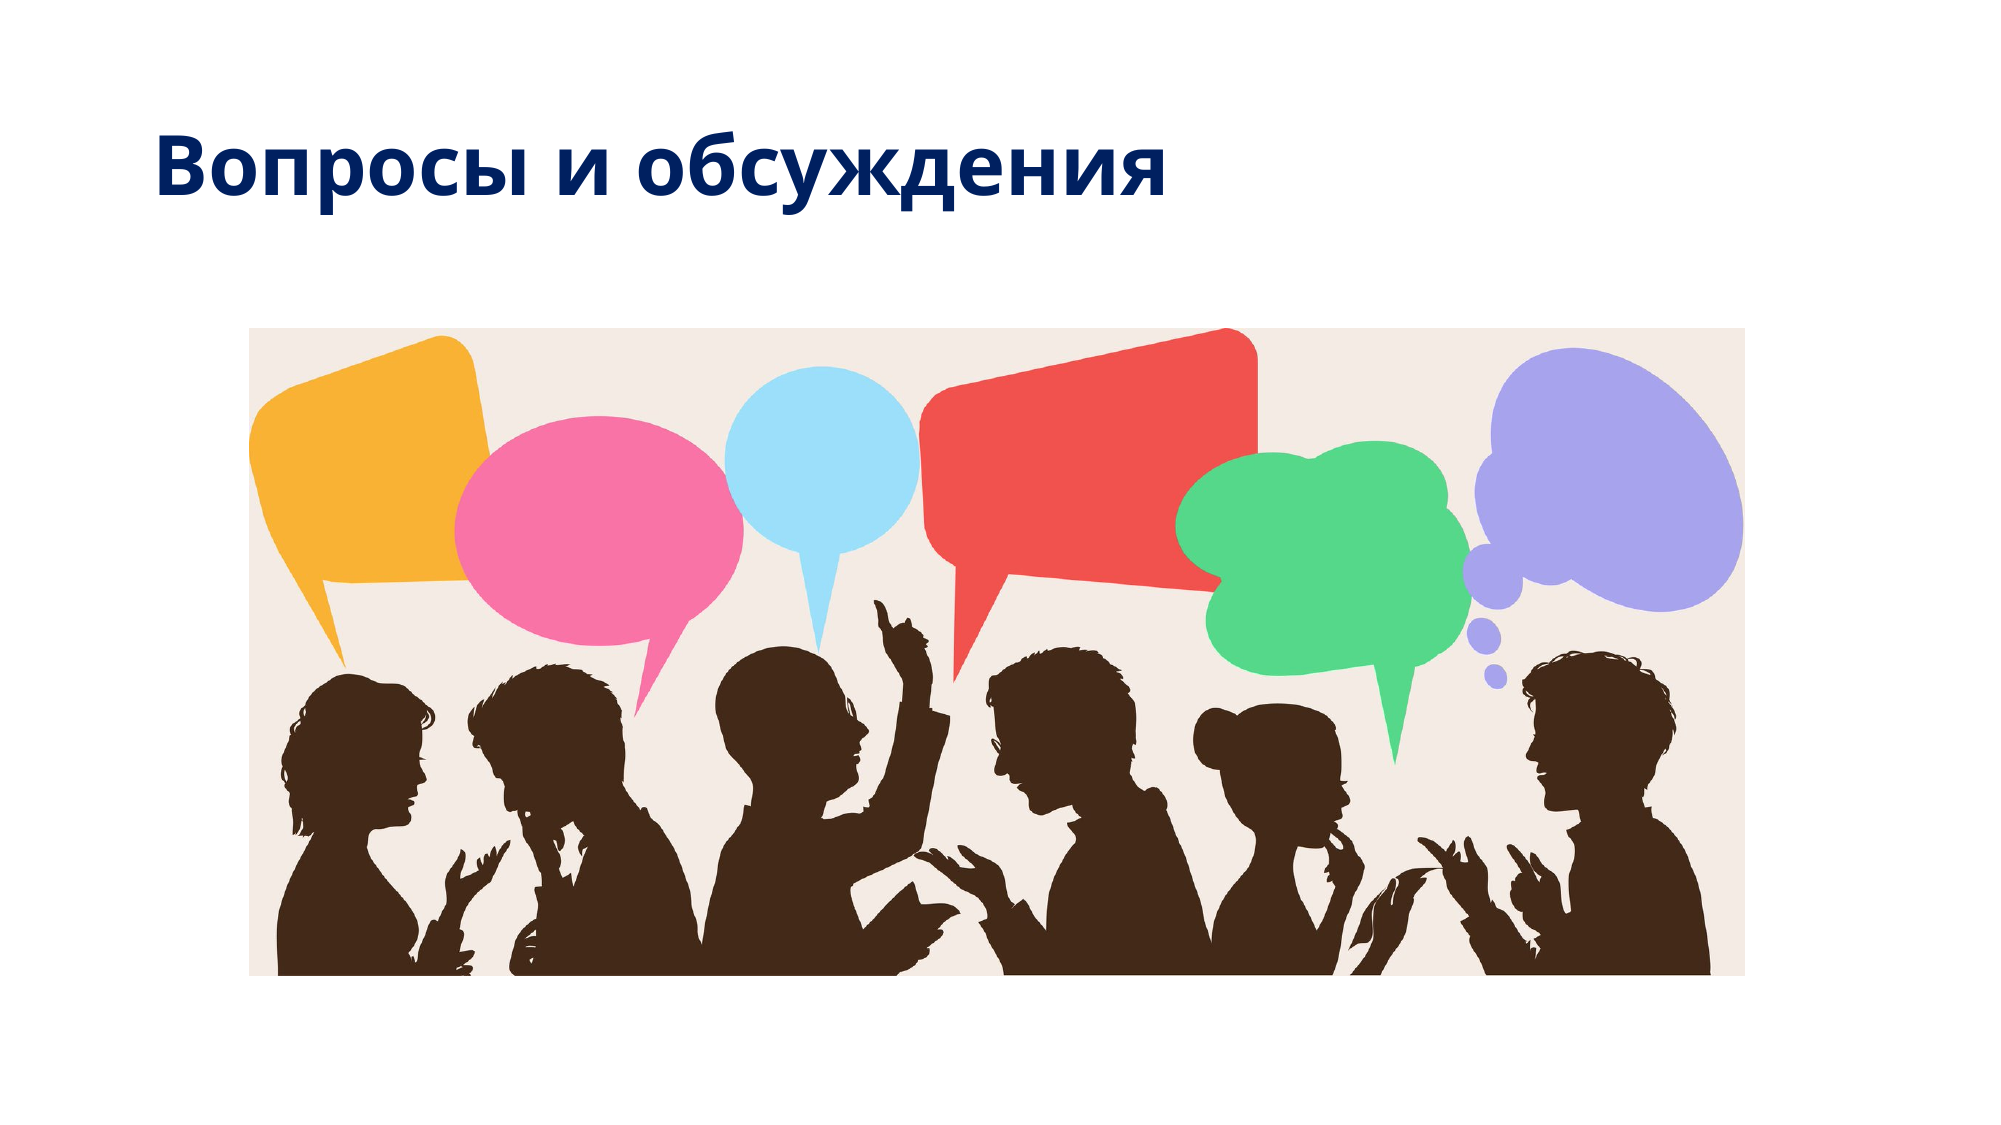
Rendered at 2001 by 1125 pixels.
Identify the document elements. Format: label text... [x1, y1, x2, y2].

title Вопросы и обсуждения [137, 59, 1863, 278]
picture [249, 328, 1745, 976]
